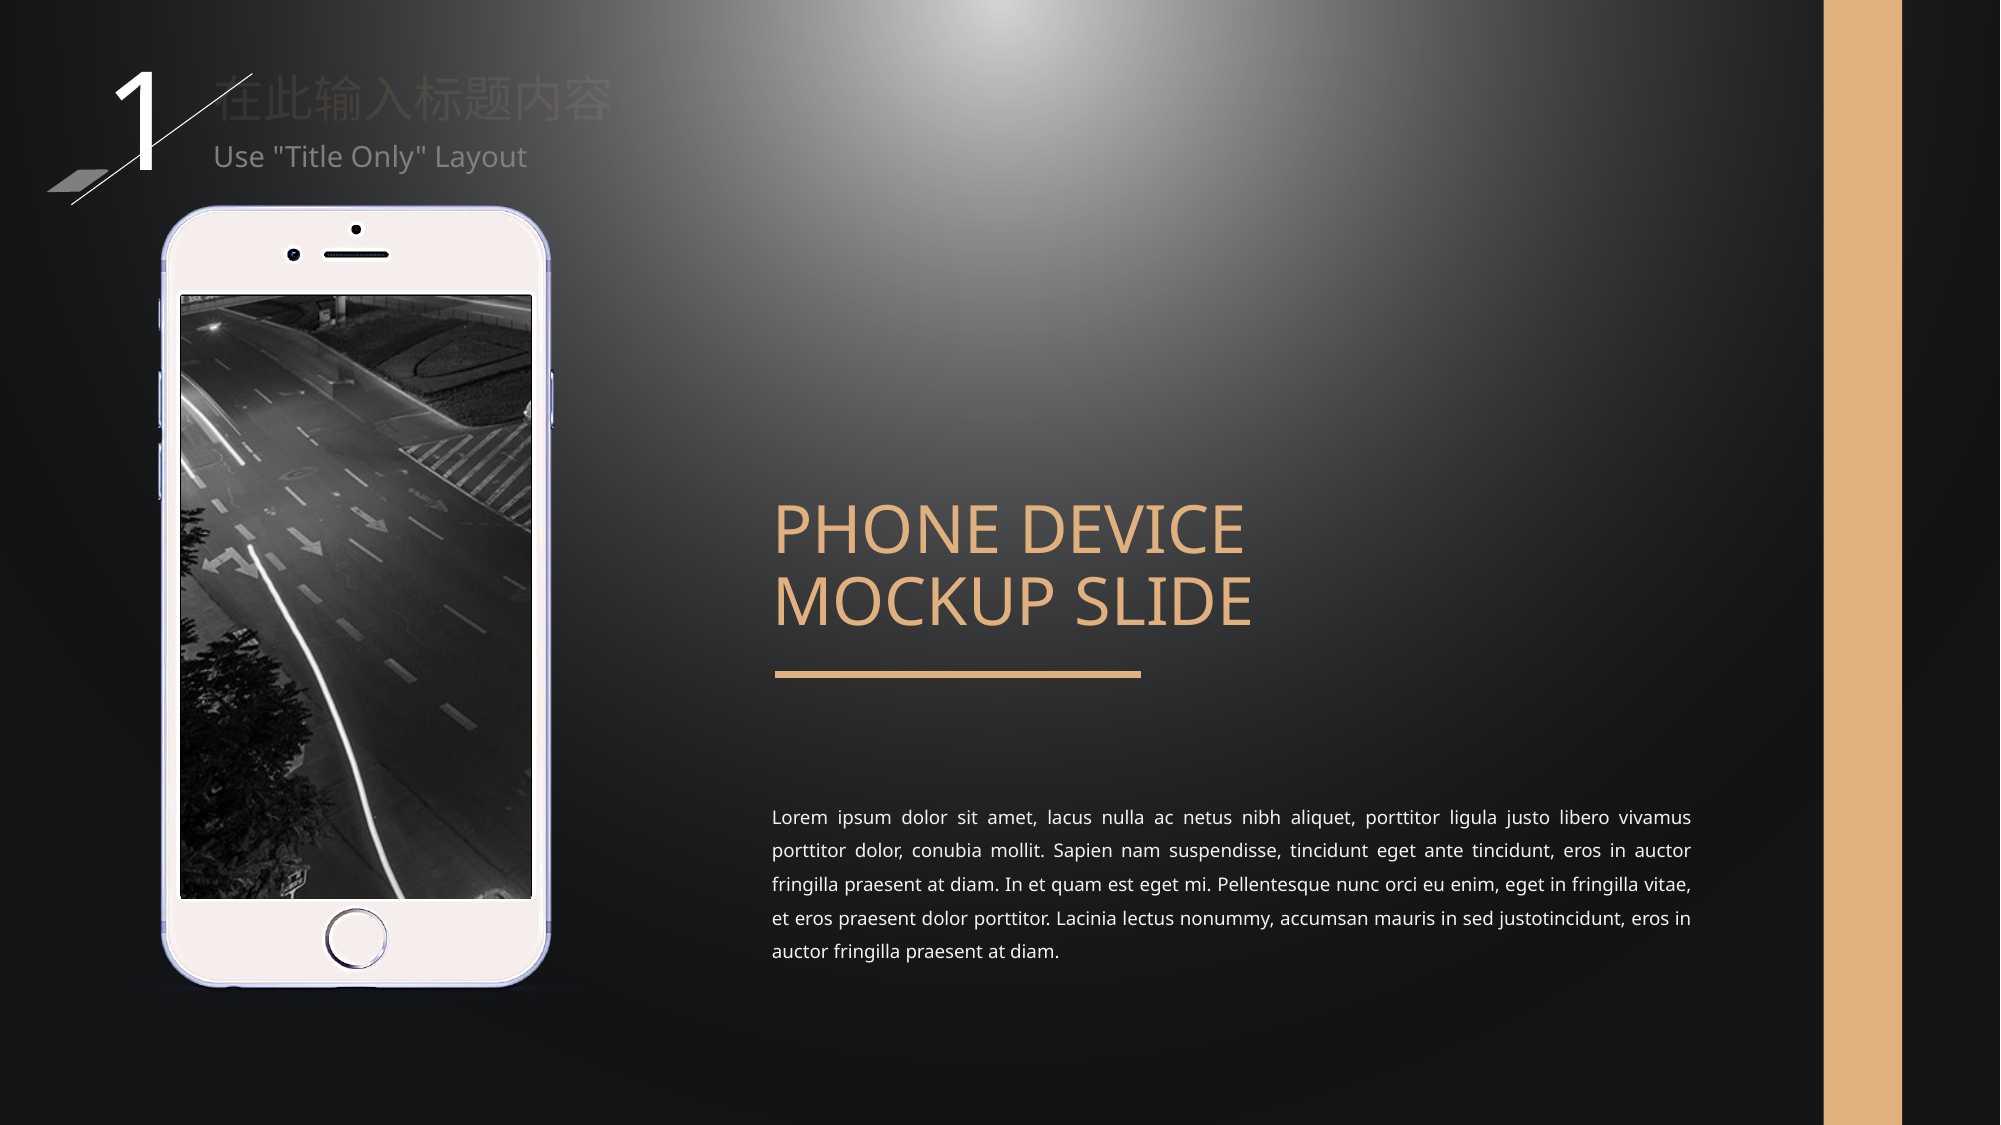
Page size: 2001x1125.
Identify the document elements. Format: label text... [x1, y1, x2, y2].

picture [66, 155, 650, 1039]
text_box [88, 25, 222, 239]
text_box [222, 60, 1455, 182]
text_box [1823, 0, 1903, 1125]
text_box PHONE DEVICE MOCKUP SLIDE [757, 488, 1447, 640]
text_box Lorem ipsum dolor sit amet, lacus nulla ac netus nibh aliquet, porttitor ligula justo libero vivamus porttitor dolor, conubia mollit. Sapien nam suspendisse, tincidunt eget ante tincidunt, eros in auctor fringilla praesent at diam. In et quam est eget mi. Pellentesque nunc orci eu enim, eget in fringilla vitae, et eros praesent dolor porttitor. Lacinia lectus nonummy, accumsan mauris in sed justotincidunt, eros in auctor fringilla praesent at diam. [757, 786, 1706, 971]
